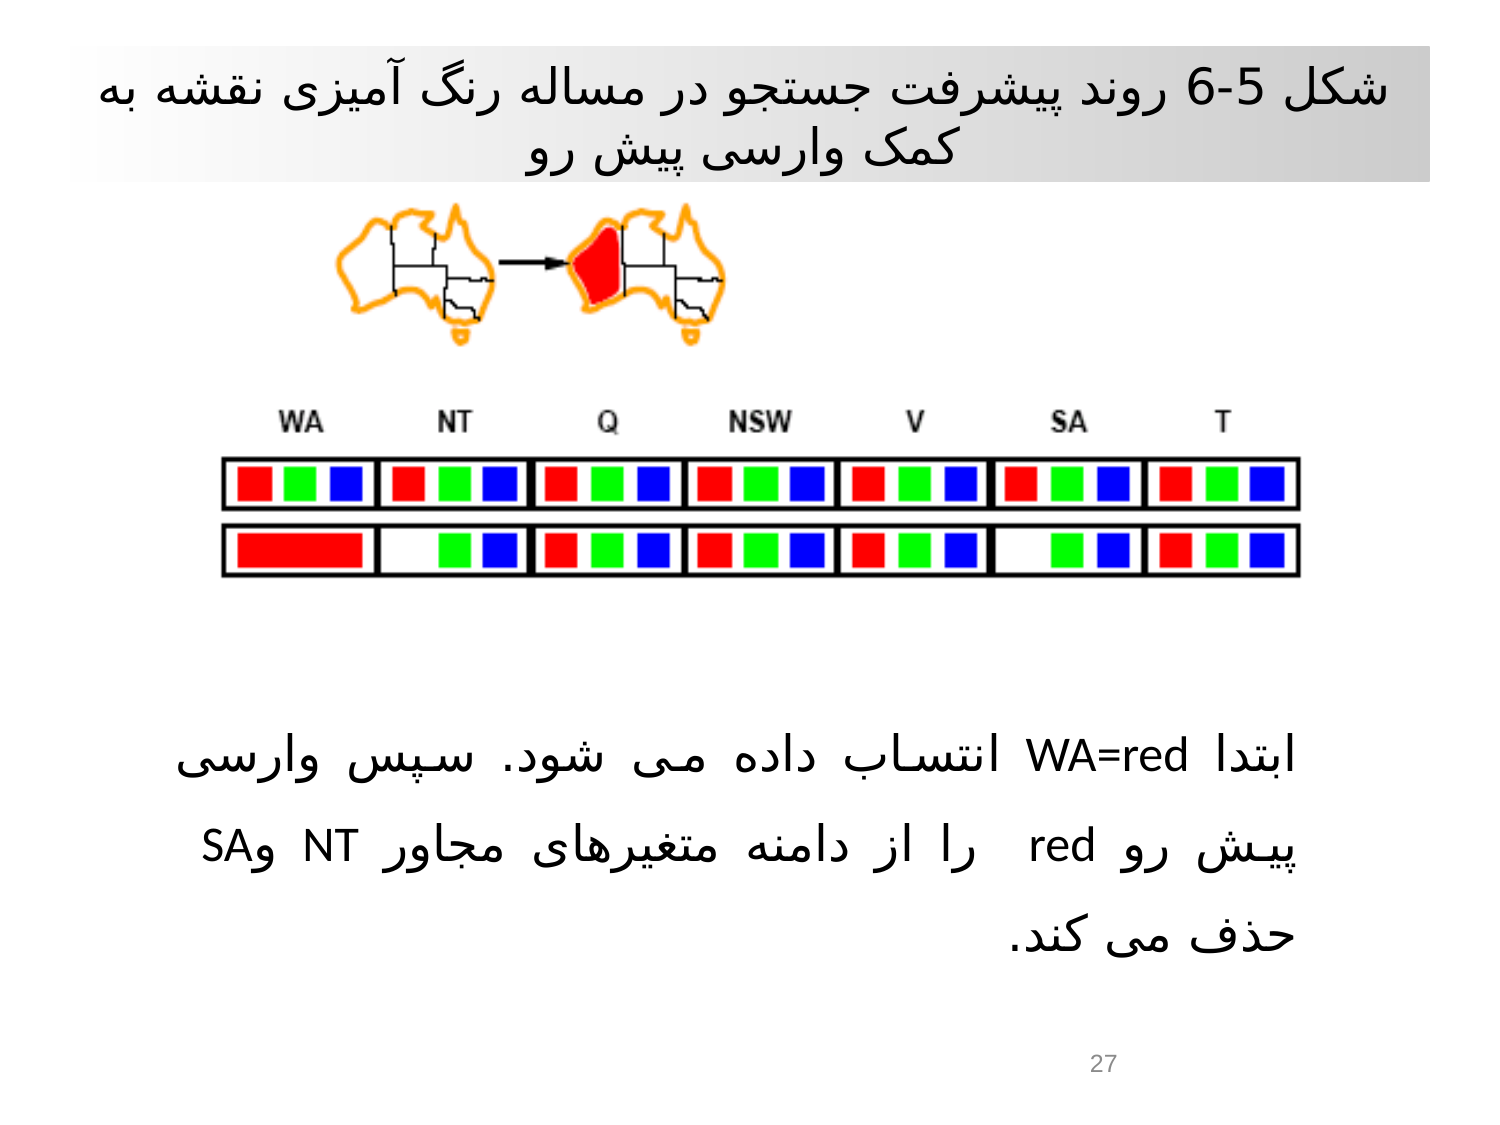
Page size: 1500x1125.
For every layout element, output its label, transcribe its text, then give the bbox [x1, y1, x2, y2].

text_box شکل 5-6 روند پیشرفت جستجو در مساله رنگ آمیزی نقشه به کمک وارسی پیش رو [58, 46, 1430, 182]
text_box ابتدا WA=red انتساب داده می شود. سپس وارسی پیش رو red را از دامنه متغیرهای مجاور NT وSA حذف می کند. [150, 607, 1315, 1045]
slide_number 27 [1074, 1025, 1388, 1100]
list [198, 198, 1329, 598]
